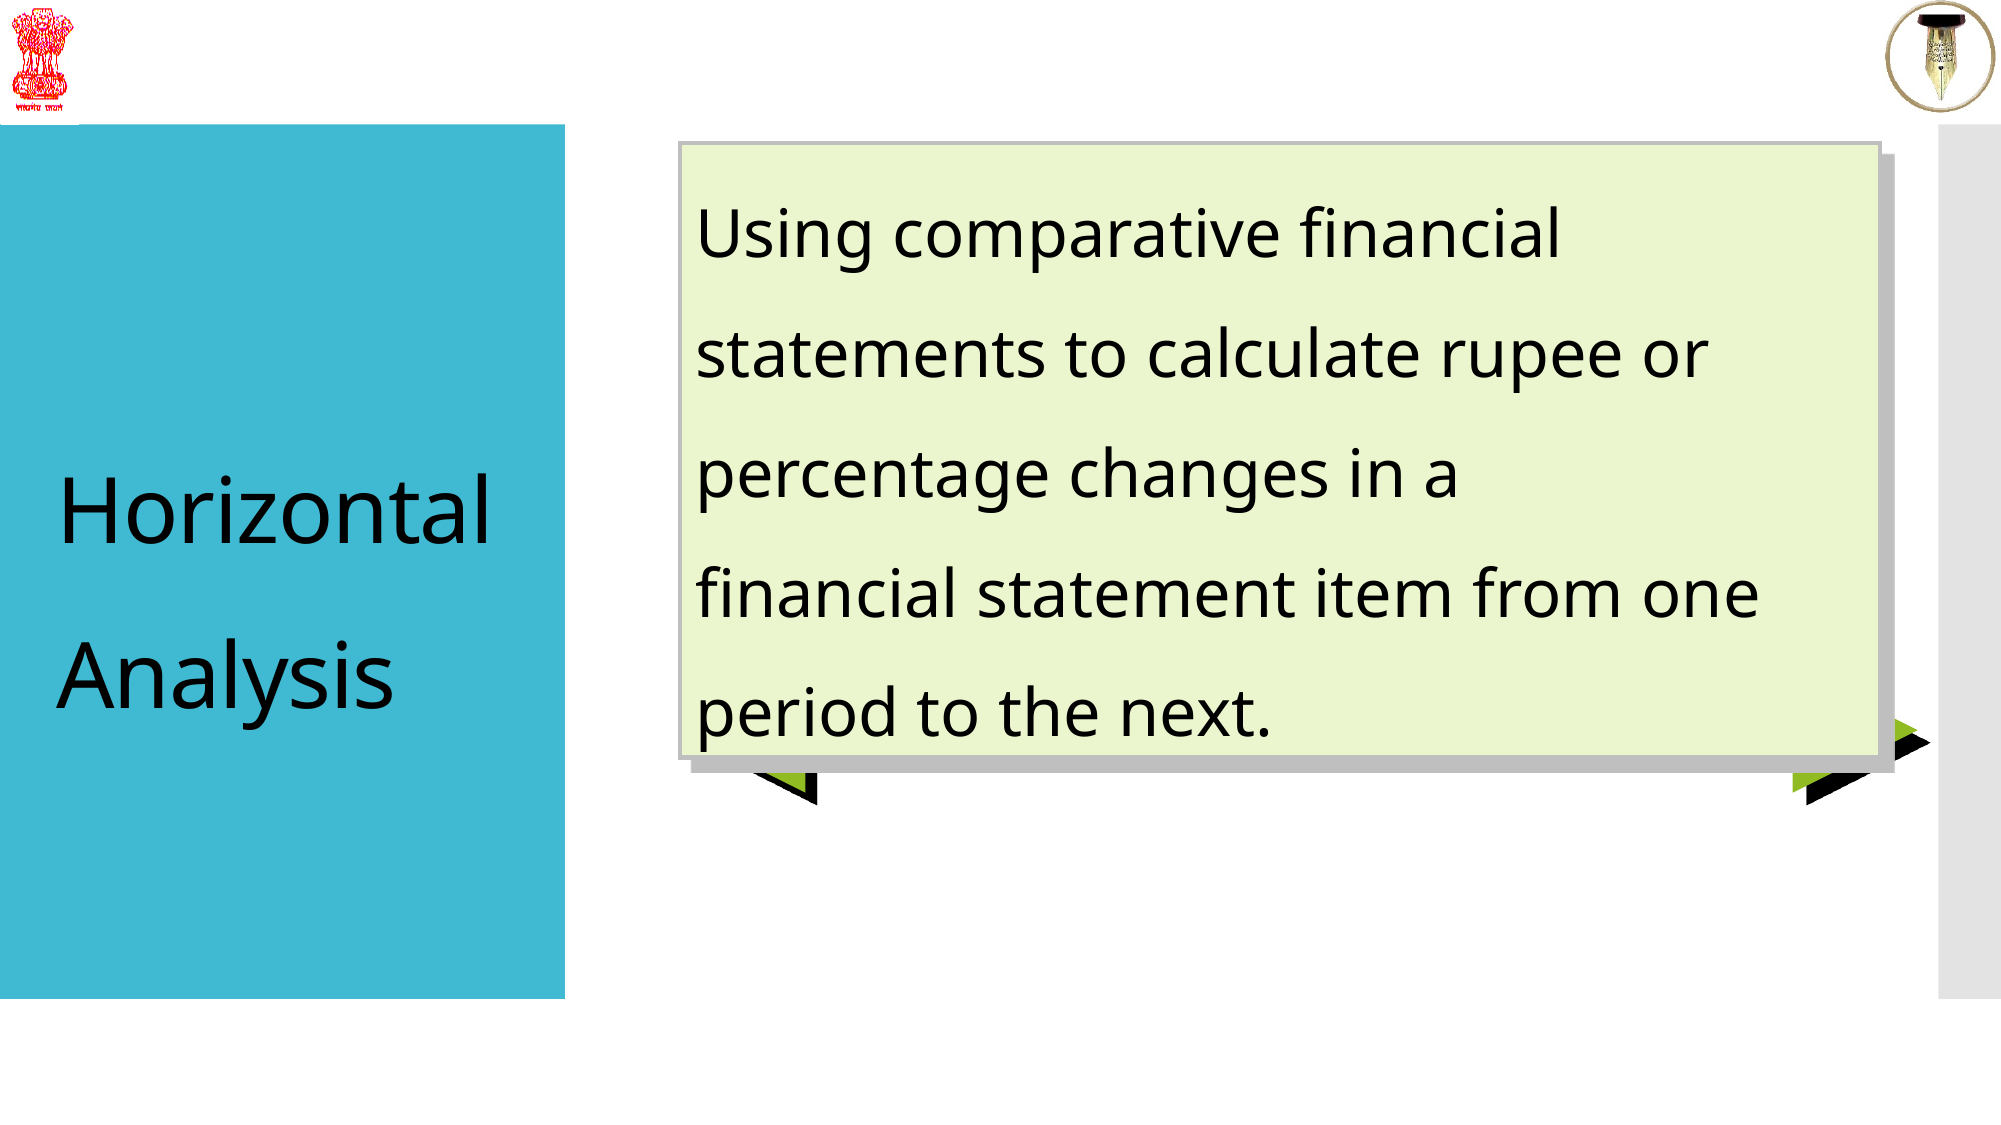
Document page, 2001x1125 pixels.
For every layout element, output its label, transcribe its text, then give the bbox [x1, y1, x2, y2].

picture [1884, 0, 1996, 113]
title Horizontal Analysis [41, 184, 525, 940]
text_box Using comparative financial statements to calculate rupee or percentage changes in a financial statement item from one period to the next. [680, 143, 1881, 758]
text_box [1893, 723, 1918, 737]
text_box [0, 0, 79, 125]
